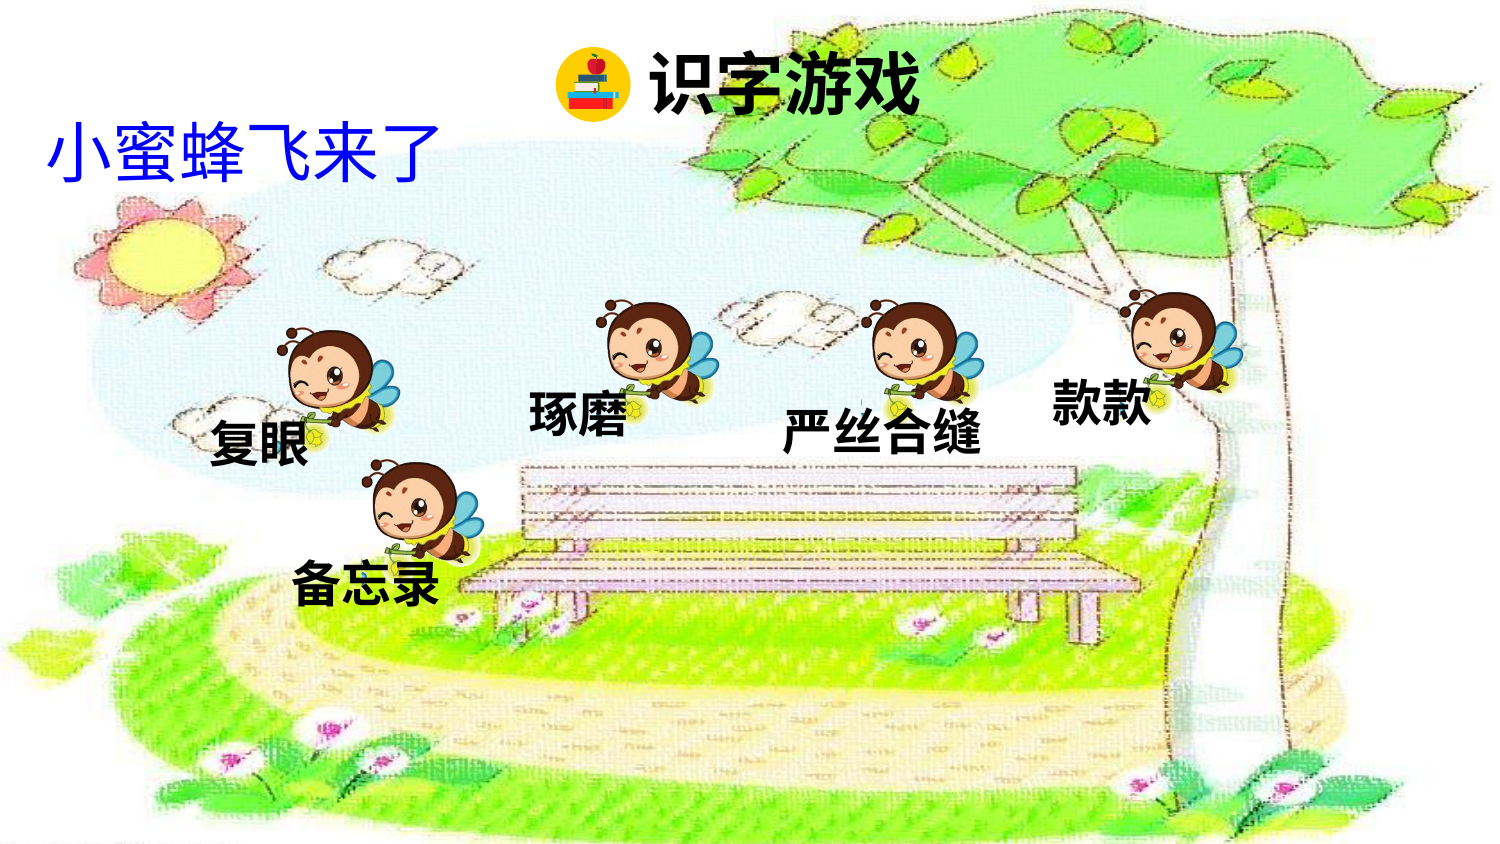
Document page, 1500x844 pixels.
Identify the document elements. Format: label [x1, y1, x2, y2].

text_box [767, 290, 1008, 469]
text_box [276, 449, 489, 622]
text_box [513, 290, 723, 451]
picture [0, 0, 1500, 844]
text_box [194, 318, 404, 481]
text_box [555, 46, 631, 123]
text_box [1037, 279, 1247, 440]
